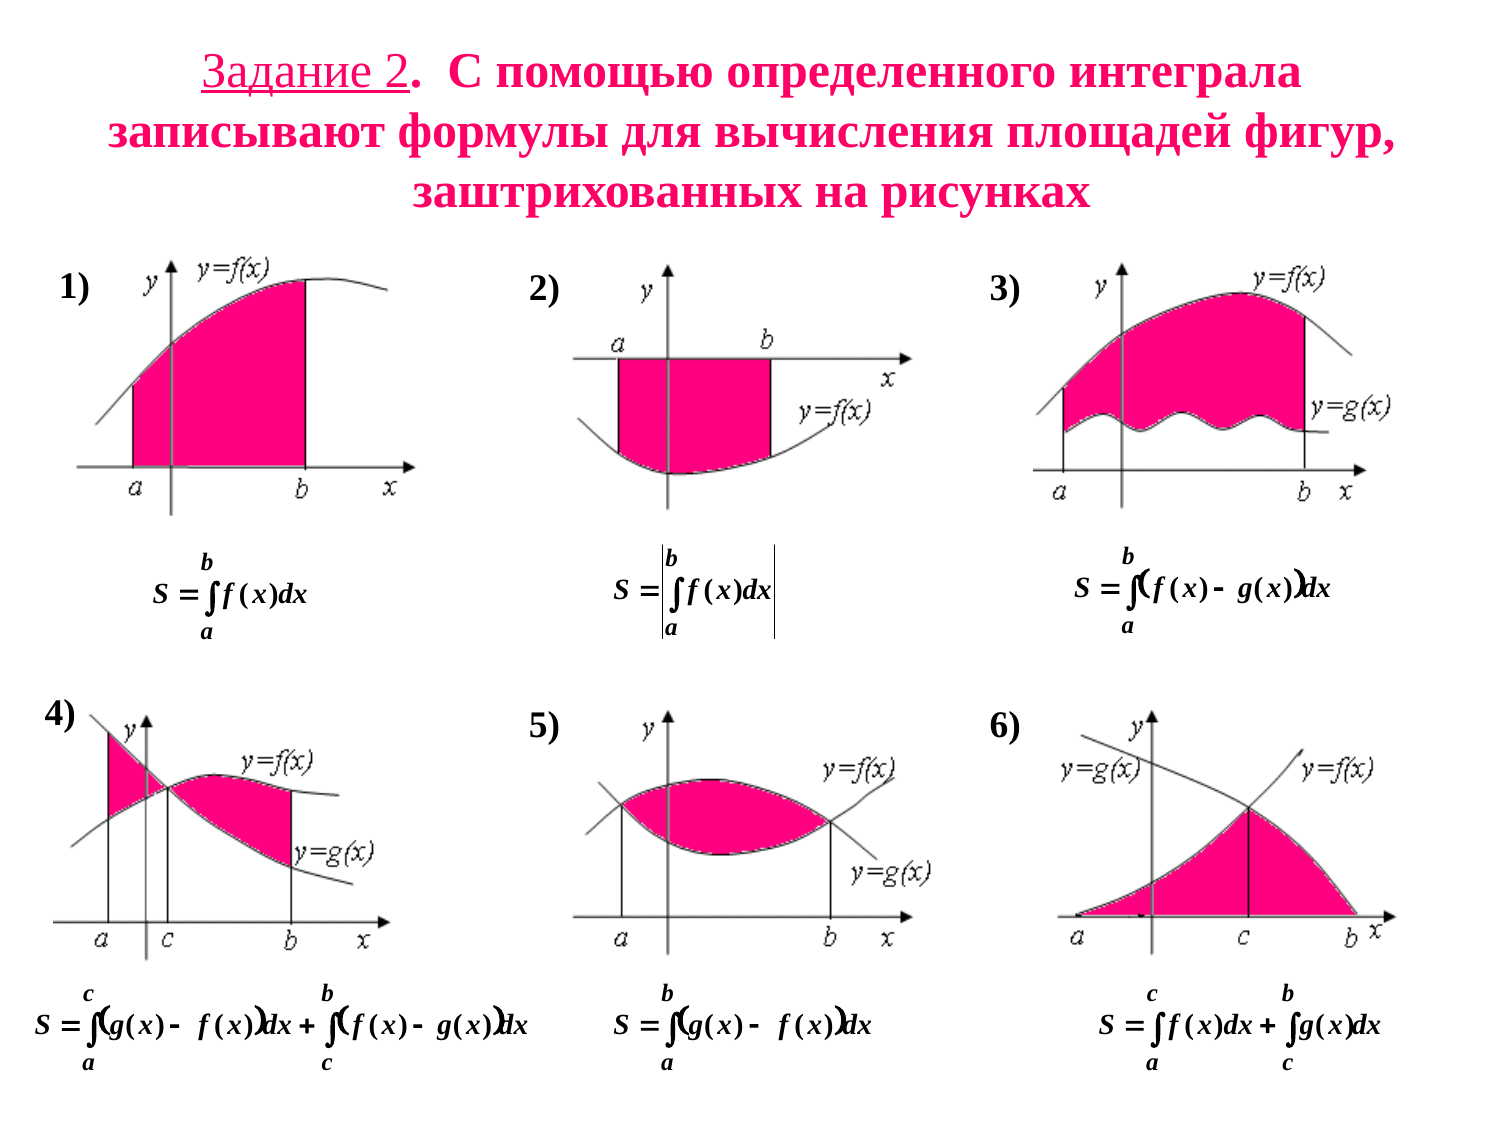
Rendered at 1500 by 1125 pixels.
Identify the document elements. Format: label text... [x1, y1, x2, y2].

picture [76, 243, 424, 519]
picture [560, 255, 919, 517]
text_box 6) [974, 692, 1036, 753]
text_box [608, 975, 878, 1077]
text_box 3) [974, 255, 1031, 316]
picture [560, 703, 940, 970]
text_box 4) [29, 680, 91, 741]
picture [1033, 255, 1395, 514]
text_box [29, 975, 535, 1077]
text_box 2) [514, 255, 558, 316]
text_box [147, 544, 313, 646]
text_box 1) [44, 253, 71, 313]
text_box 5) [514, 692, 575, 753]
picture [52, 703, 398, 966]
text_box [608, 538, 782, 644]
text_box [1093, 975, 1387, 1077]
picture [1056, 703, 1406, 963]
title Задание 2. С помощью определенного интеграла записывают формулы для вычисления площадей фигур, заштрихованных на рисунках [76, 42, 1428, 213]
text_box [1068, 538, 1336, 640]
